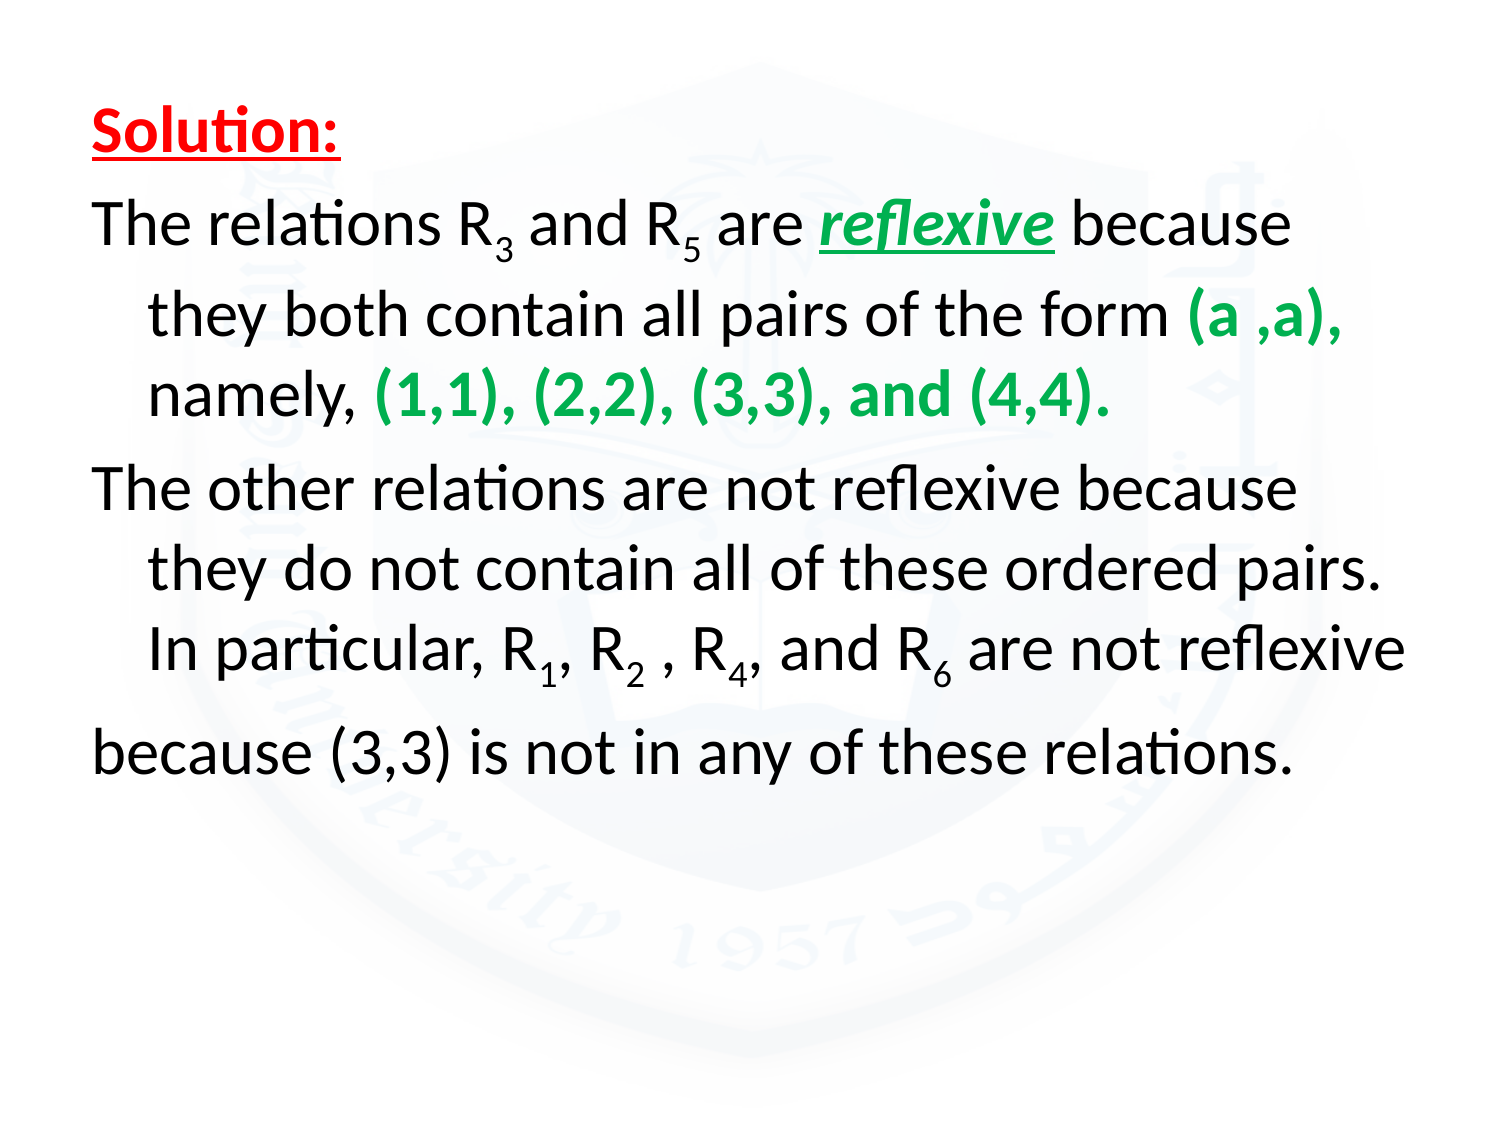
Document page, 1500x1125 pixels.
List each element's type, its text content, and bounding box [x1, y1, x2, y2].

list Solution: The relations R3 and R5 are reflexive because they both contain all pairs of the form (a ,a), namely, (1,1), (2,2), (3,3), and (4,4). The other relations are not reflexive because they do not contain all of these ordered pairs. In particular, R1, R2 , R4, and R6 are not reflexive because (3,3) is not in any of these relations. [76, 78, 1425, 1005]
